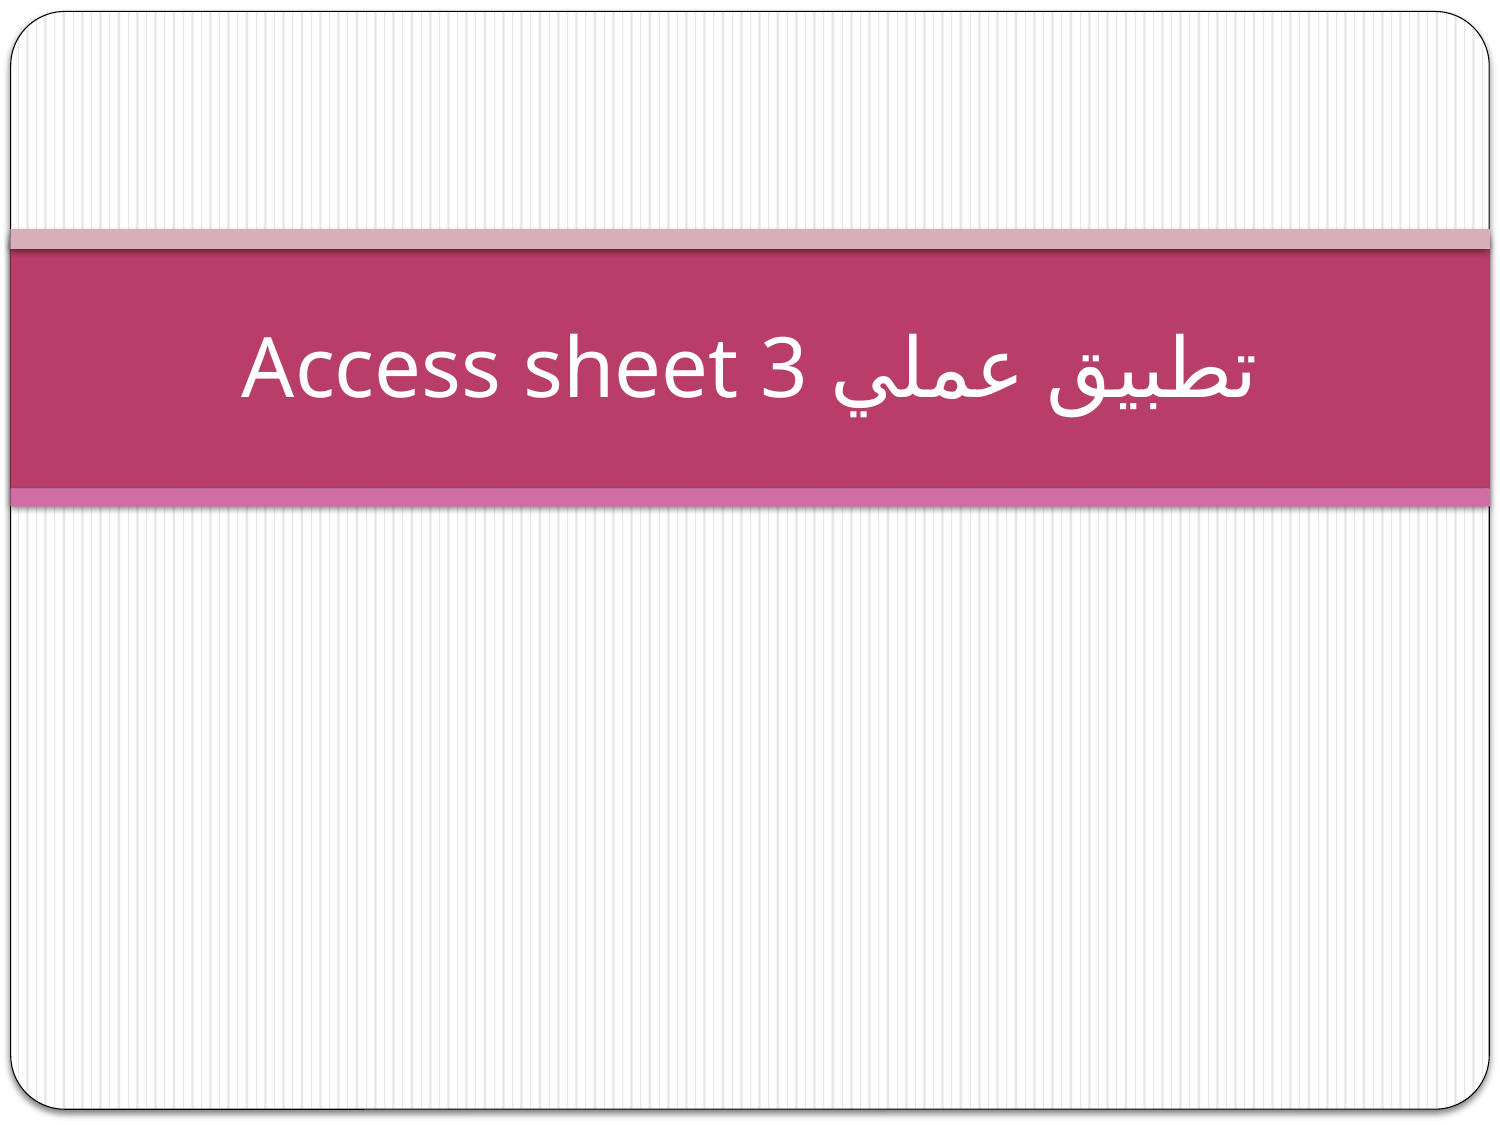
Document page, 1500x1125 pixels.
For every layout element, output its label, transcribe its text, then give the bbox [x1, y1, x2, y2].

title تطبيق عملي Access sheet 3 [75, 247, 1425, 489]
